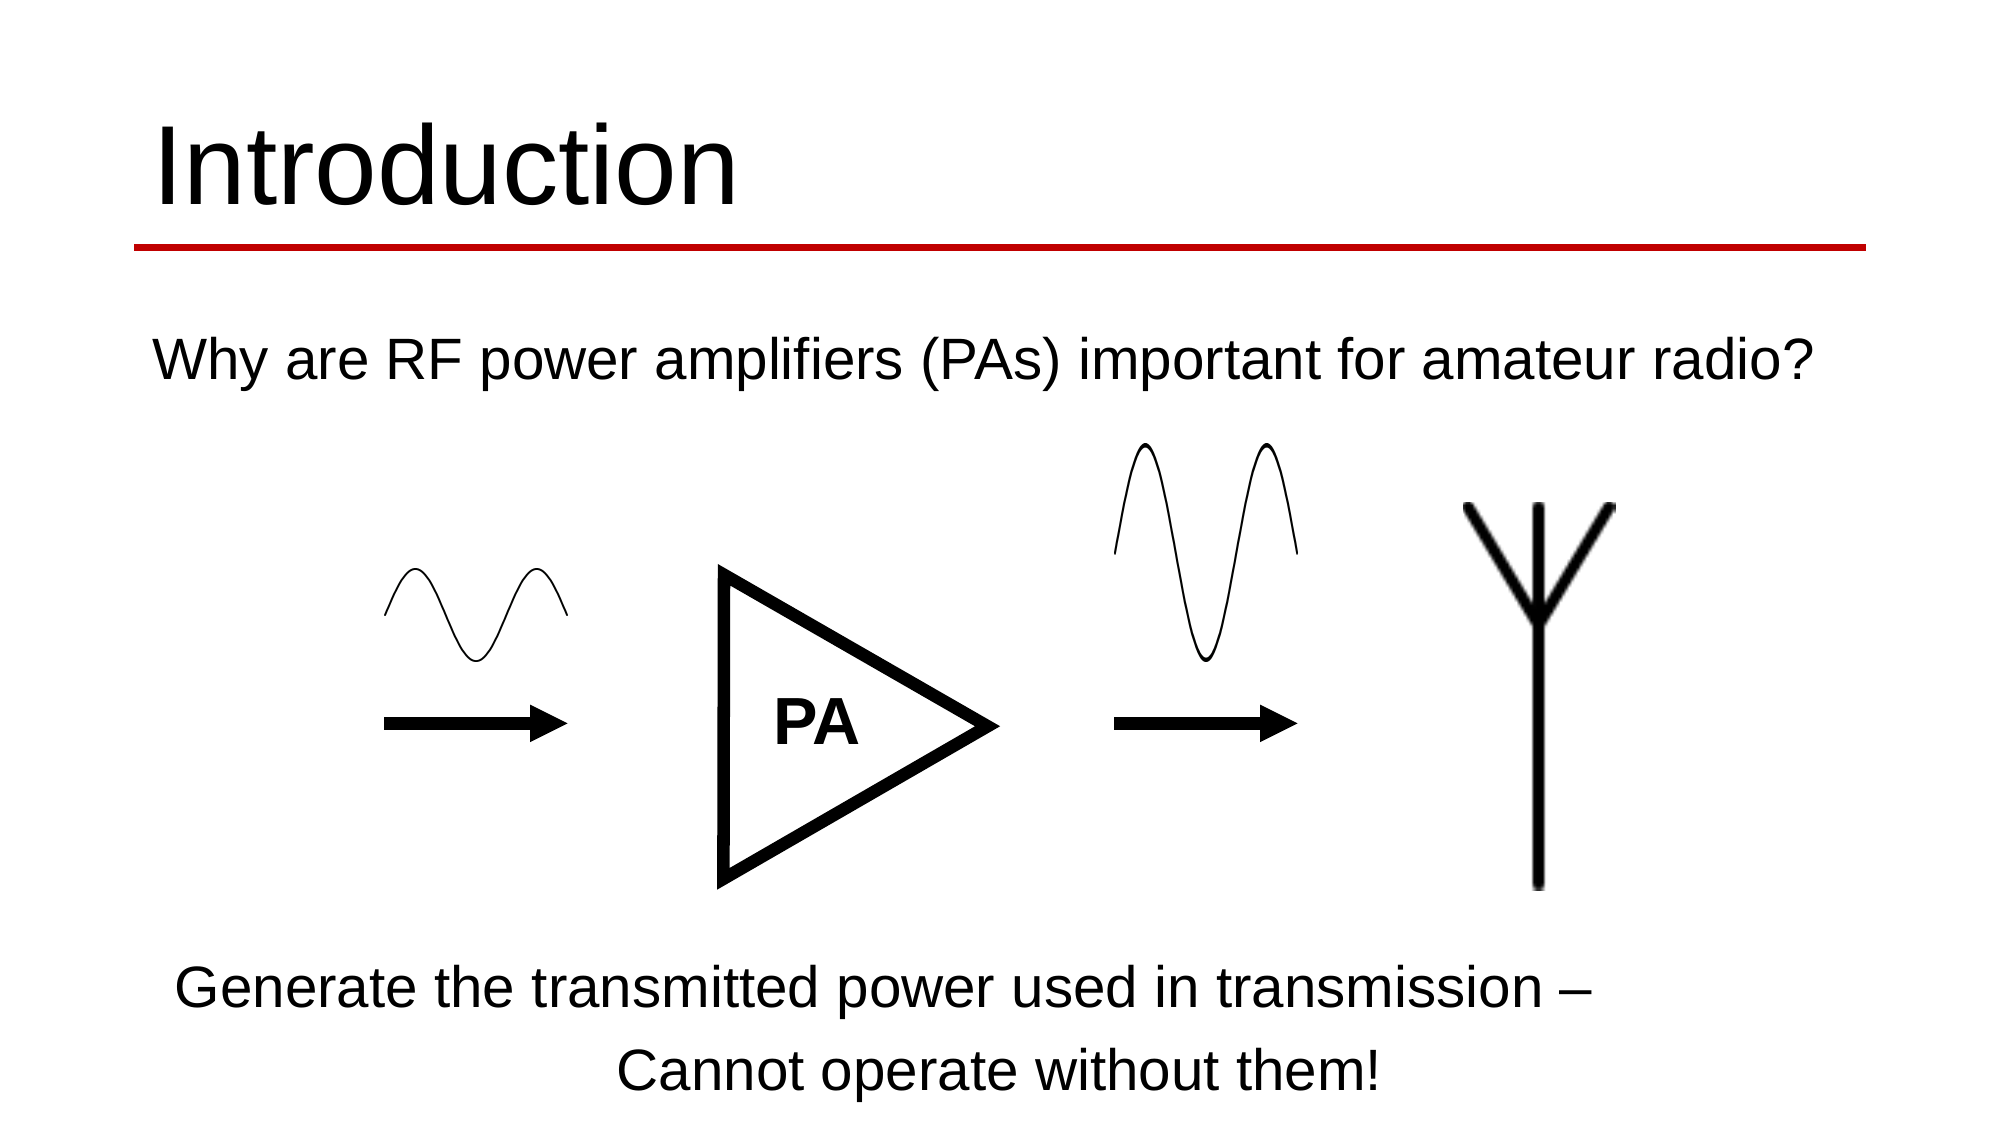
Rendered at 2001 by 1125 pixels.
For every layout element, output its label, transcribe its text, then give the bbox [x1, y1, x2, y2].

title Introduction [137, 59, 1863, 278]
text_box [637, 557, 943, 821]
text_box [384, 443, 1616, 891]
list Why are RF power amplifiers (PAs) important for amateur radio? Generate the transmitted power used in transmission – Cannot operate without them! [137, 299, 1863, 1125]
